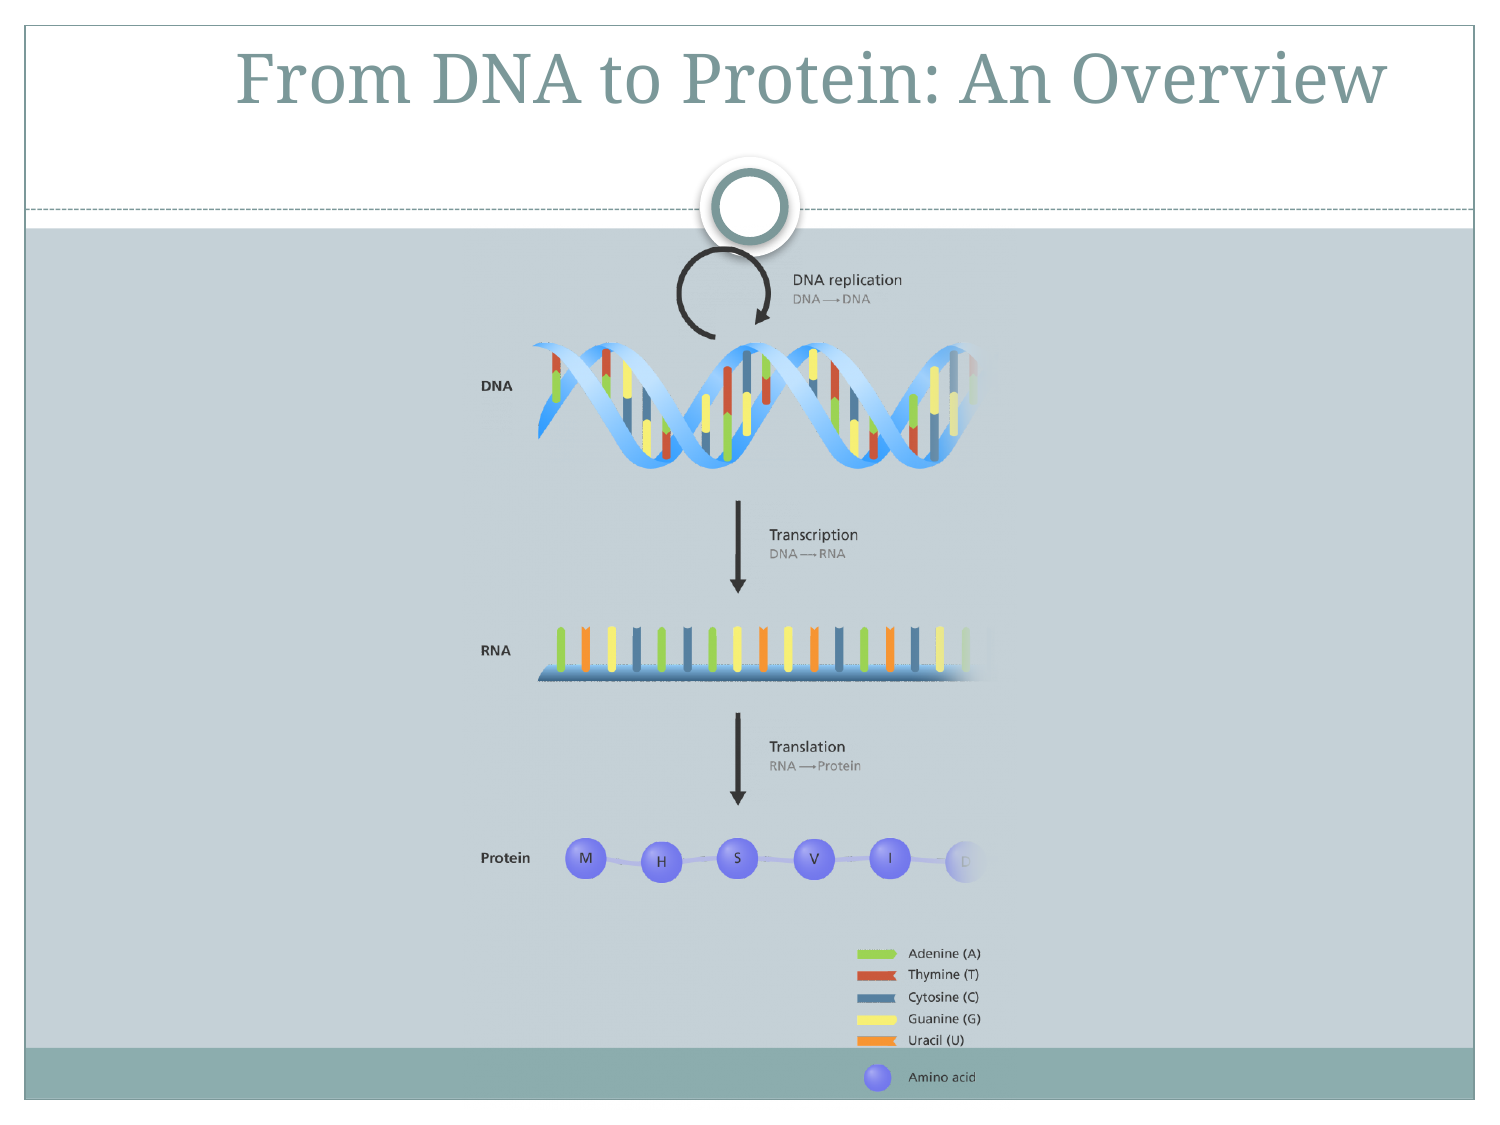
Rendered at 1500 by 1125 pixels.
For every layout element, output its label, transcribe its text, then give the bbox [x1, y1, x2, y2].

picture [462, 224, 1017, 1110]
title From DNA to Protein: An Overview [174, 0, 1450, 125]
